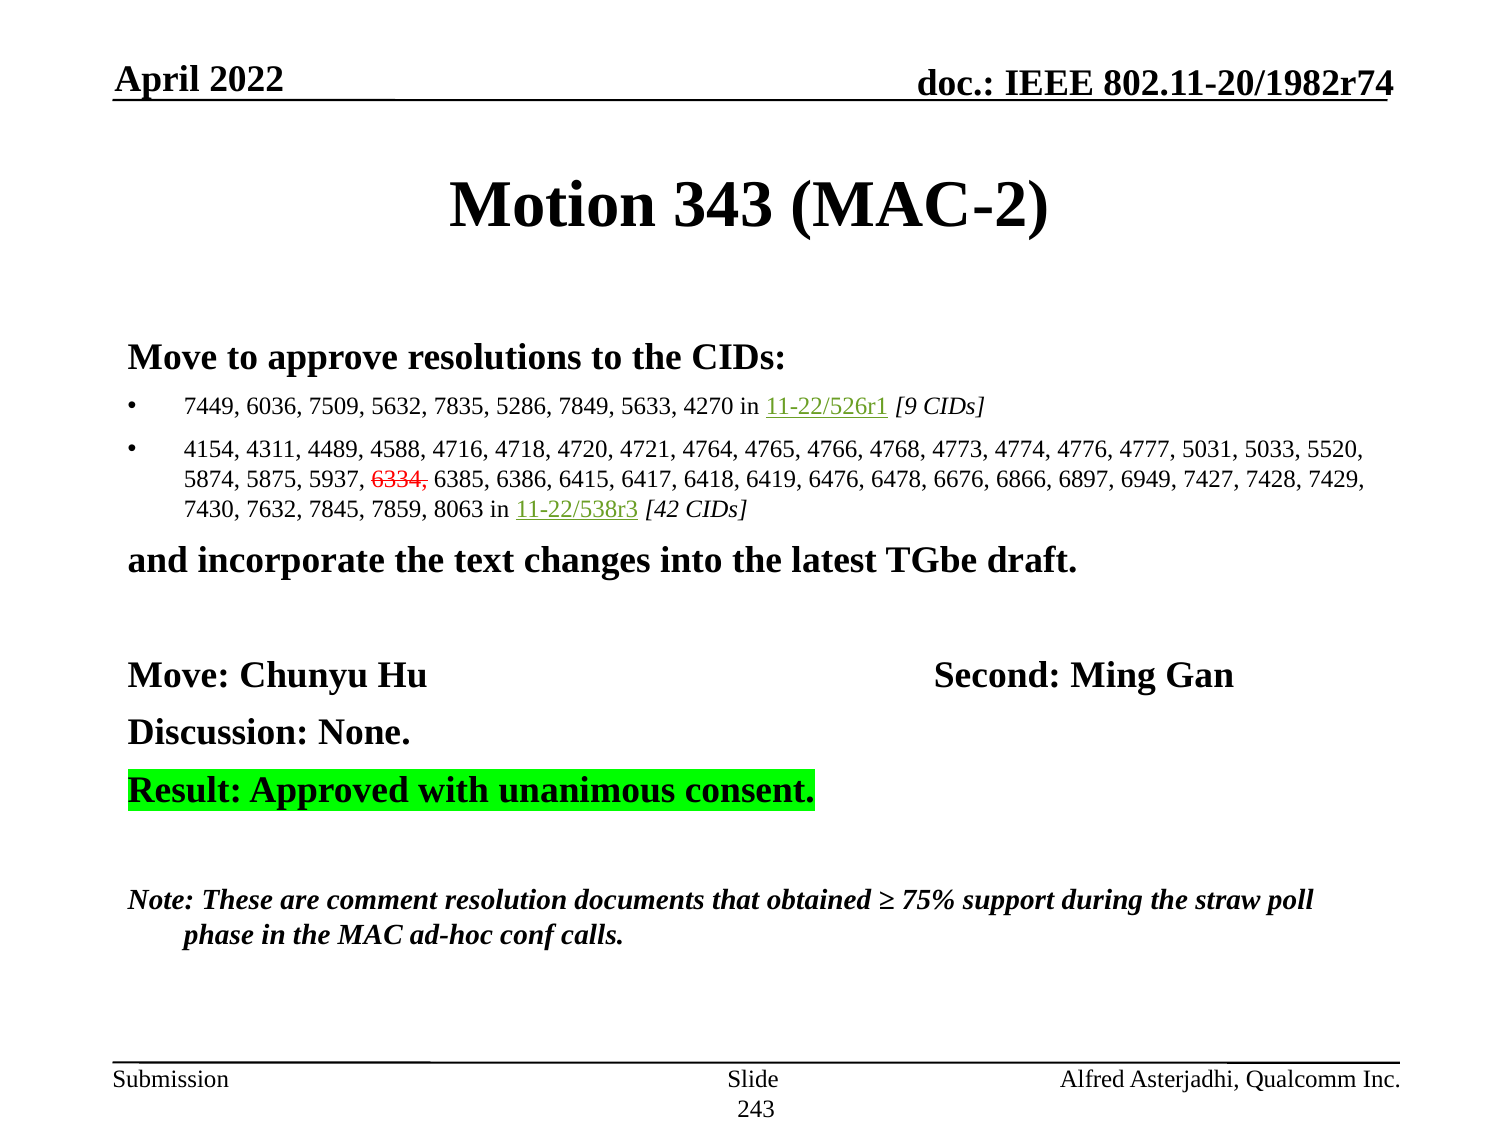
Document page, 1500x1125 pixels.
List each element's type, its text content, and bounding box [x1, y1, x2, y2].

title Motion 343 (MAC-2) [112, 112, 1388, 288]
list Move to approve resolutions to the CIDs: 7449, 6036, 7509, 5632, 7835, 5286, 7849, 5633, 4270 in 11-22/526r1 [9 CIDs] 4154, 4311, 4489, 4588, 4716, 4718, 4720, 4721, 4764, 4765, 4766, 4768, 4773, 4774, 4776, 4777, 5031, 5033, 5520, 5874, 5875, 5937, 6334, 6385, 6386, 6415, 6417, 6418, 6419, 6476, 6478, 6676, 6866, 6897, 6949, 7427, 7428, 7429, 7430, 7632, 7845, 7859, 8063 in 11-22/538r3 [42 CIDs] and incorporate the text changes into the latest TGbe draft. Move: Chunyu Hu Second: Ming Gan Discussion: None. Result: Approved with unanimous consent. Note: These are comment resolution documents that obtained ≥ 75% support during the straw poll phase in the MAC ad-hoc conf calls. [112, 324, 1388, 1000]
footer Alfred Asterjadhi, Qualcomm Inc. [878, 1061, 1402, 1093]
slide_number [114, 54, 423, 100]
slide_number Slide 243 [712, 1061, 800, 1123]
